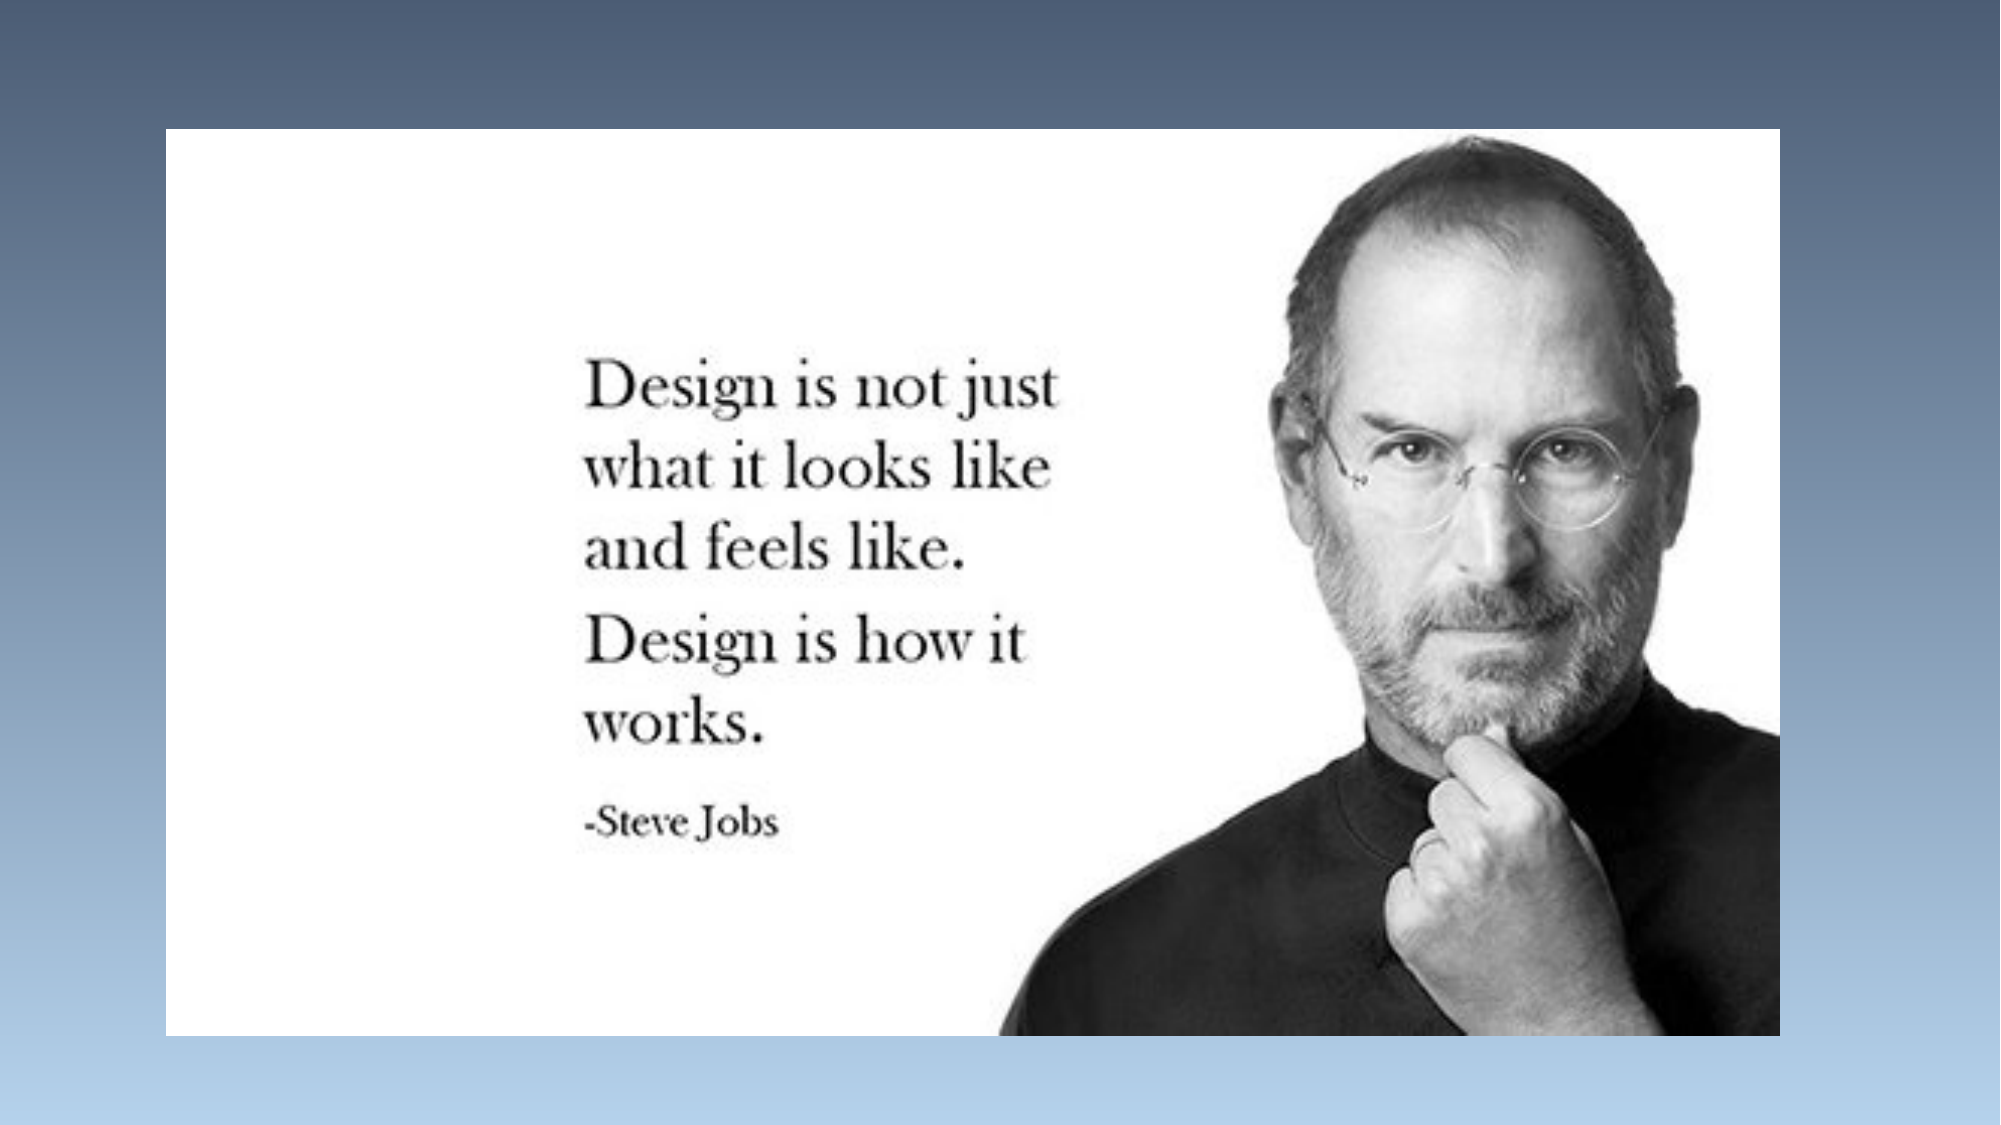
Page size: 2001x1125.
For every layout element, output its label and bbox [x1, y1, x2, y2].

picture [166, 129, 1780, 1036]
